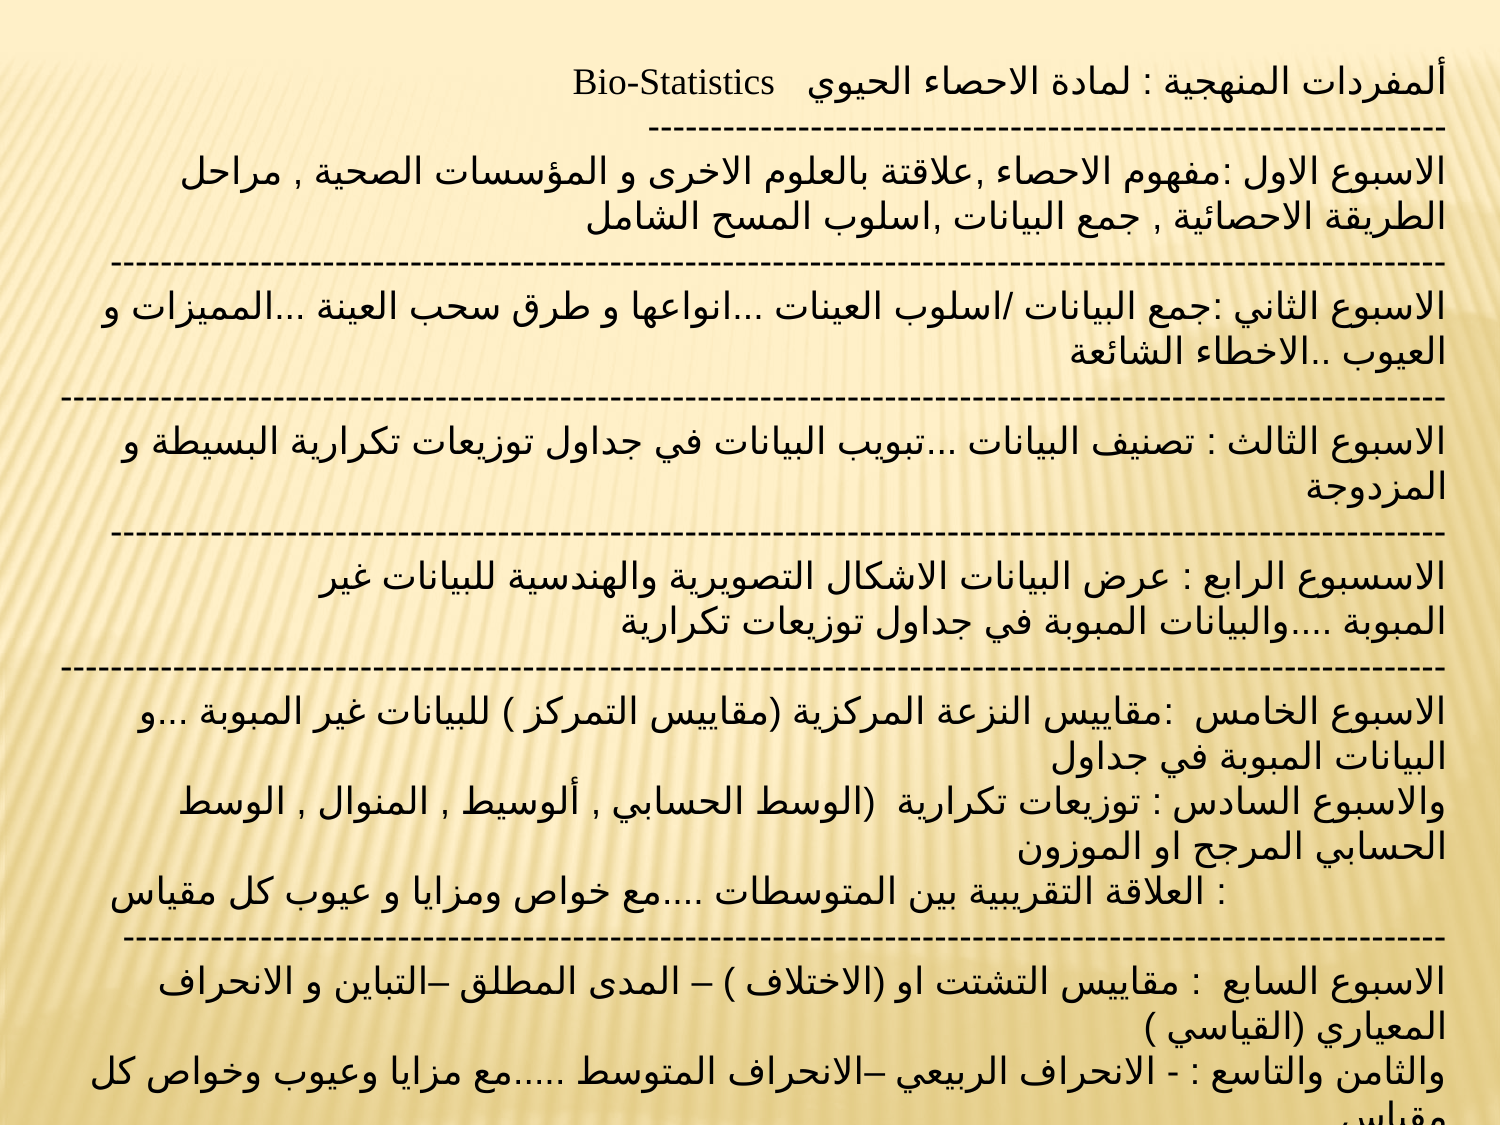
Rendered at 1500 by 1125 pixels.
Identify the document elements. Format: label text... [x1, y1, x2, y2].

text_box ألمفردات المنهجية : لمادة الاحصاء الحيوي Bio-Statistics ---------------------------------------------------------------- الاسبوع الاول :مفهوم الاحصاء ,علاقتة بالعلوم الاخرى و المؤسسات الصحية , مراحل الطريقة الاحصائية , جمع البيانات ,اسلوب المسح الشامل ----------------------------------------------------------------------------------------------------------- الاسبوع الثاني :جمع البيانات /اسلوب العينات ...انواعها و طرق سحب العينة ...المميزات و العيوب ..الاخطاء الشائعة --------------------------------------------------------------------------------------------------------------- الاسبوع الثالث : تصنيف البيانات ...تبويب البيانات في جداول توزيعات تكرارية البسيطة و المزدوجة ----------------------------------------------------------------------------------------------------------- الاسسبوع الرابع : عرض البيانات الاشكال التصويرية والهندسية للبيانات غير المبوبة ....والبيانات المبوبة في جداول توزيعات تكرارية --------------------------------------------------------------------------------------------------------------- الاسبوع الخامس :مقاييس النزعة المركزية (مقاييس التمركز ) للبيانات غير المبوبة ...و البيانات المبوبة في جداول والاسبوع السادس : توزيعات تكرارية (الوسط الحسابي , ألوسيط , المنوال , الوسط الحسابي المرجح او الموزون : العلاقة التقريبية بين المتوسطات ....مع خواص ومزايا و عيوب كل مقياس ---------------------------------------------------------------------------------------------------------- الاسبوع السابع : مقاييس التشتت او (الاختلاف ) – المدى المطلق –التباين و الانحراف المعياري (القياسي ) والثامن والتاسع : - الانحراف الربيعي –الانحراف المتوسط .....مع مزايا وعيوب وخواص كل مقياس -------------------------------------------------------------------------------------------------------------- الاسبوع العاشر : مقاييس التشتت النسبي (مقاييس الاختلاف النسبي ) الدرجة المعيارية , معامل الاختلاف المعياري او : او القياسي.....معاملات اخرى تعتمد على احد مقاييس التشتت و احد مقاييس النزعة المركزية ---------------------------------------------------------------------------------------------------------- [37, 49, 1463, 1125]
